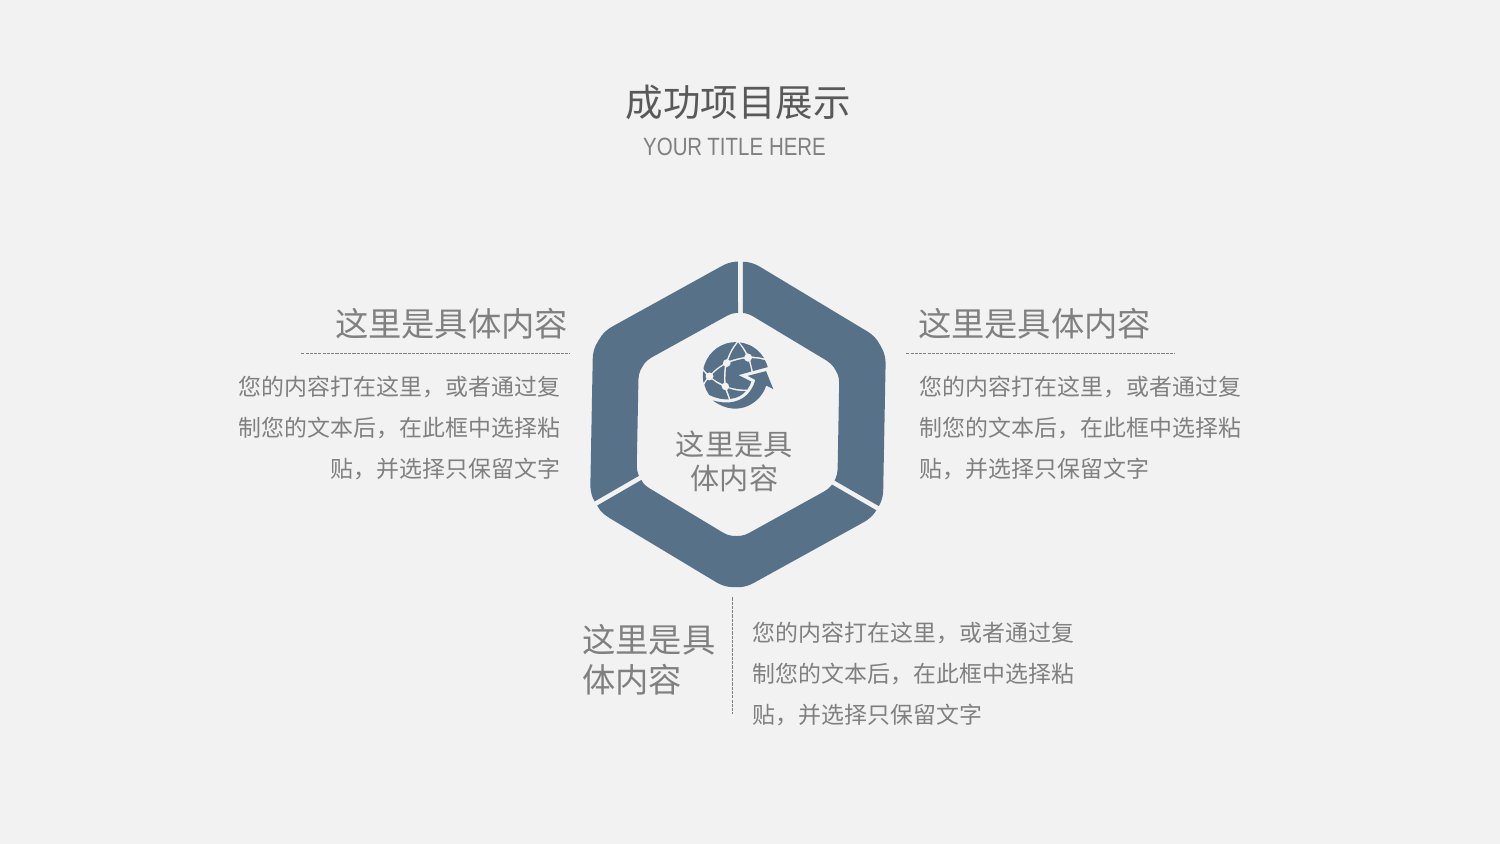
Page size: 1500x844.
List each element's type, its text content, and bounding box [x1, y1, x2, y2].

text_box 这里是具体内容 [650, 418, 819, 503]
text_box 这里是具体内容 [320, 295, 584, 351]
text_box 这里是具体内容 [903, 295, 1167, 351]
text_box 您的内容打在这里，或者通过复制您的文本后，在此框中选择粘贴，并选择只保留文字 [216, 351, 576, 490]
text_box [595, 478, 878, 589]
text_box 成功项目展示 [569, 71, 907, 132]
text_box 您的内容打在这里，或者通过复制您的文本后，在此框中选择粘贴，并选择只保留文字 [738, 596, 1092, 736]
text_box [702, 341, 774, 421]
text_box [741, 260, 887, 508]
text_box 您的内容打在这里，或者通过复制您的文本后，在此框中选择粘贴，并选择只保留文字 [904, 351, 1260, 490]
text_box [589, 260, 740, 503]
text_box 这里是具体内容 [567, 611, 732, 707]
text_box YOUR TITLE HERE [626, 123, 843, 169]
